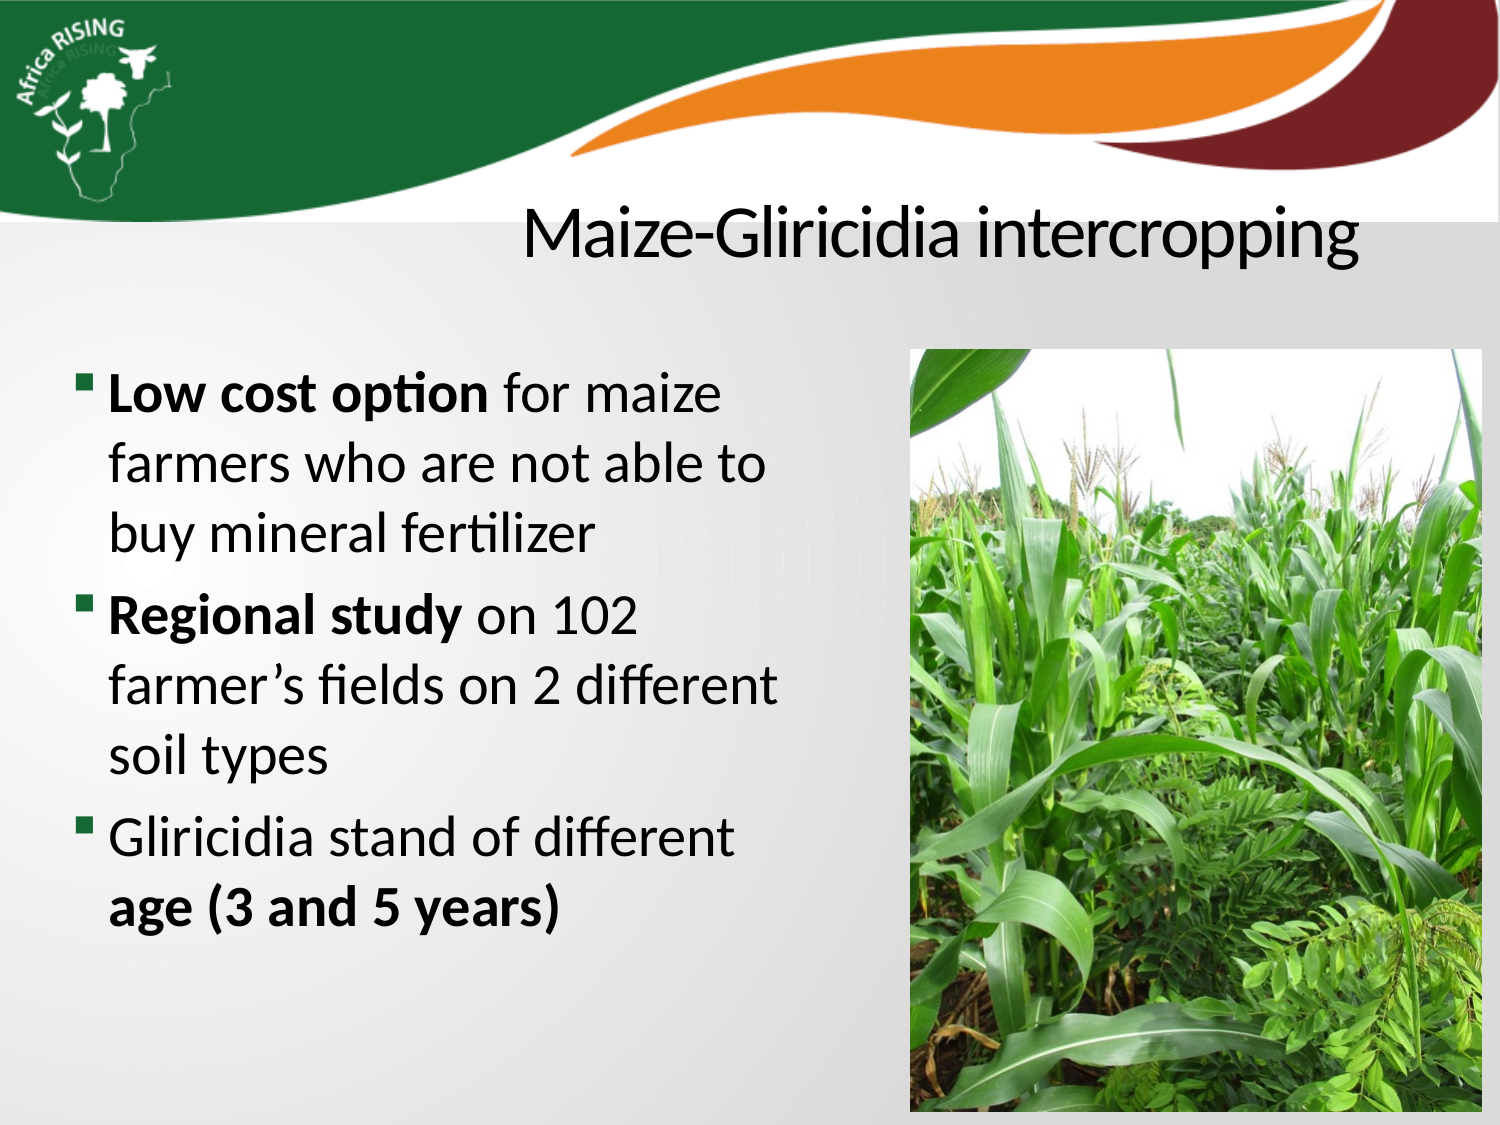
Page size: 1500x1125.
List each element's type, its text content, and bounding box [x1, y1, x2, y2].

list Low cost option for maize farmers who are not able to buy mineral fertilizer Regional study on 102 farmer’s fields on 2 different soil types Gliricidia stand of different age (3 and 5 years) [37, 347, 825, 1072]
picture [909, 349, 1482, 1113]
picture [0, 0, 1499, 222]
title Maize-Gliricidia intercropping [506, 175, 1438, 363]
